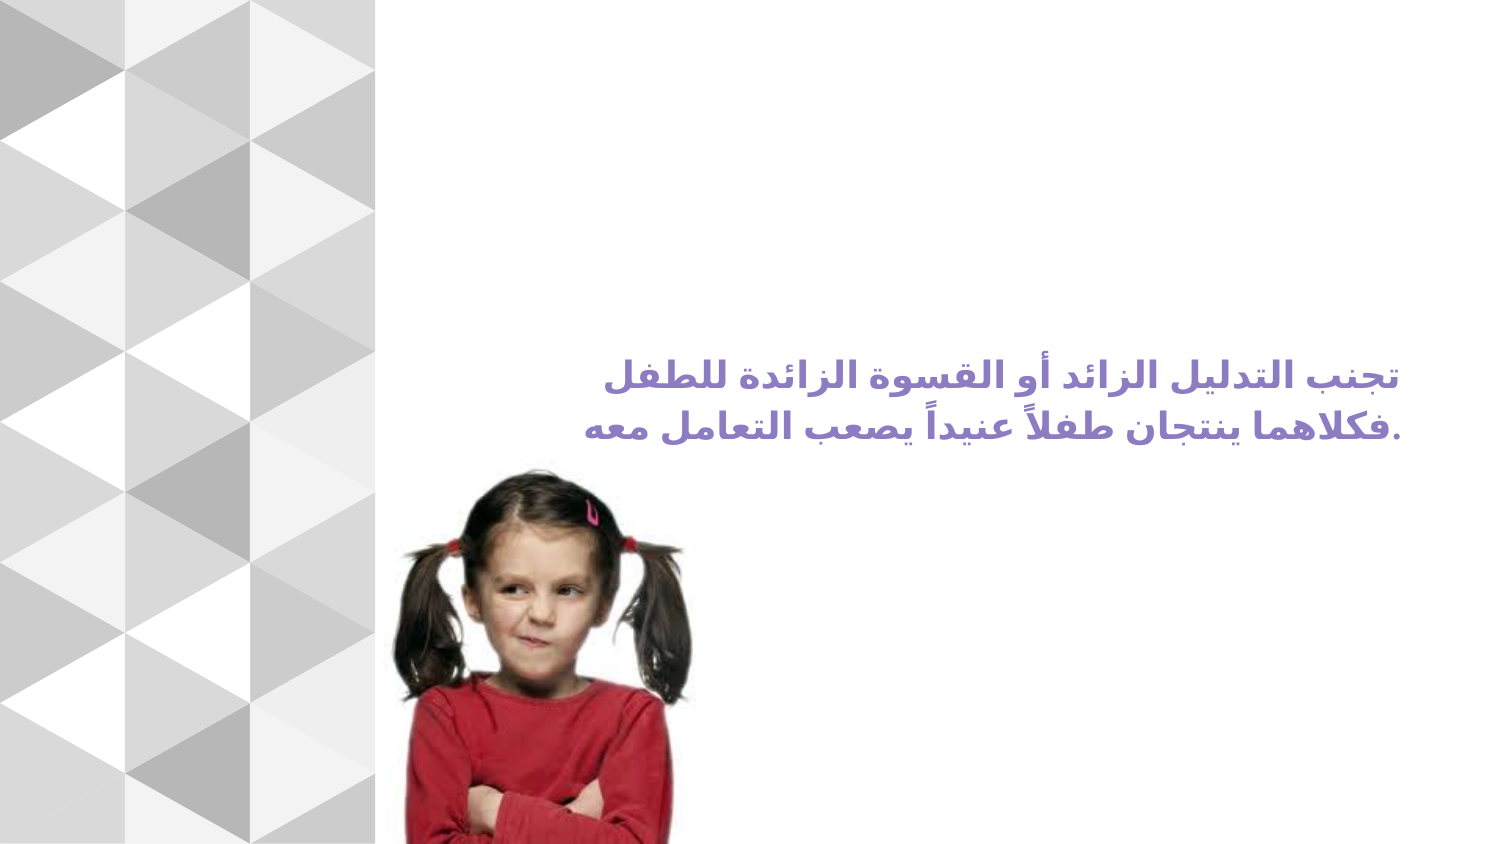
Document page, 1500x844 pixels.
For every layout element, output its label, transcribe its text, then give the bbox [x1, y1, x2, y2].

picture [382, 459, 704, 844]
list تجنب التدليل الزائد أو القسوة الزائدة للطفل فكلاهما ينتجان طفلاً عنيداً يصعب التعامل معه. [474, 328, 1417, 764]
